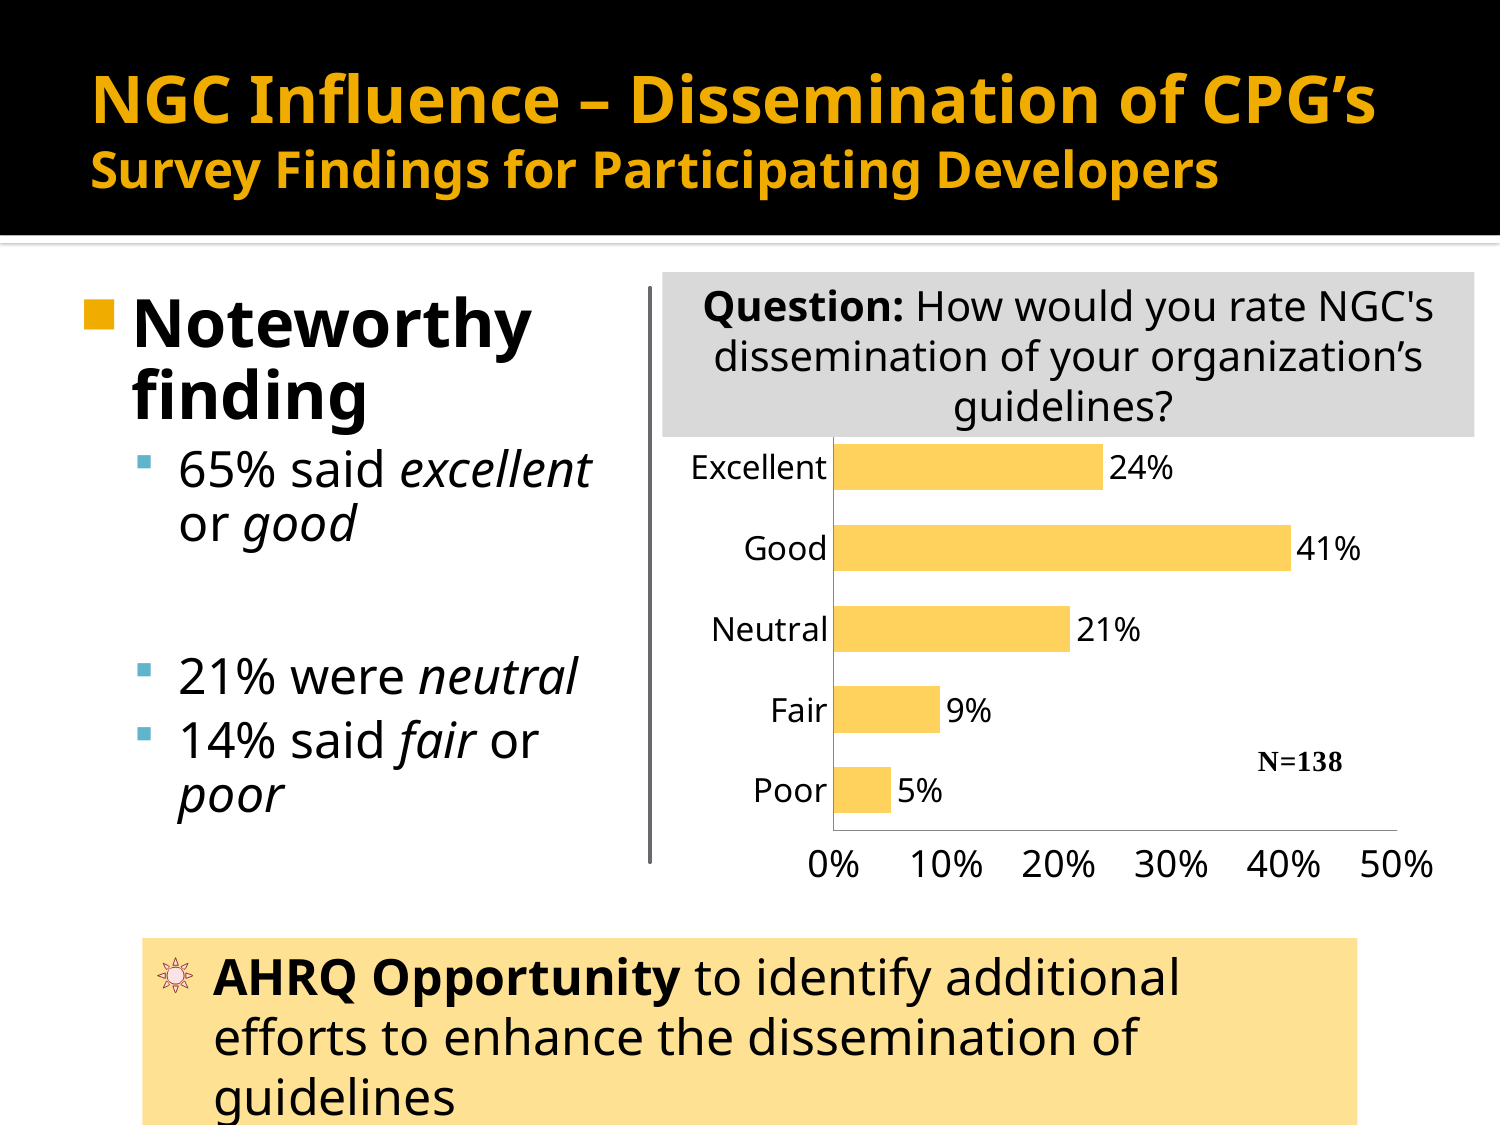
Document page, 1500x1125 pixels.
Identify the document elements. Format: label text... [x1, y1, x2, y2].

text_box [662, 271, 1475, 898]
title NGC Influence – Dissemination of CPG’s Survey Findings for Participating Developers [75, 25, 1425, 231]
list Noteworthy finding 65% said excellent or good 21% were neutral 14% said fair or poor [50, 275, 625, 1034]
text_box AHRQ Opportunity to identify additional efforts to enhance the dissemination of guidelines [142, 938, 1358, 1125]
picture [157, 957, 193, 993]
